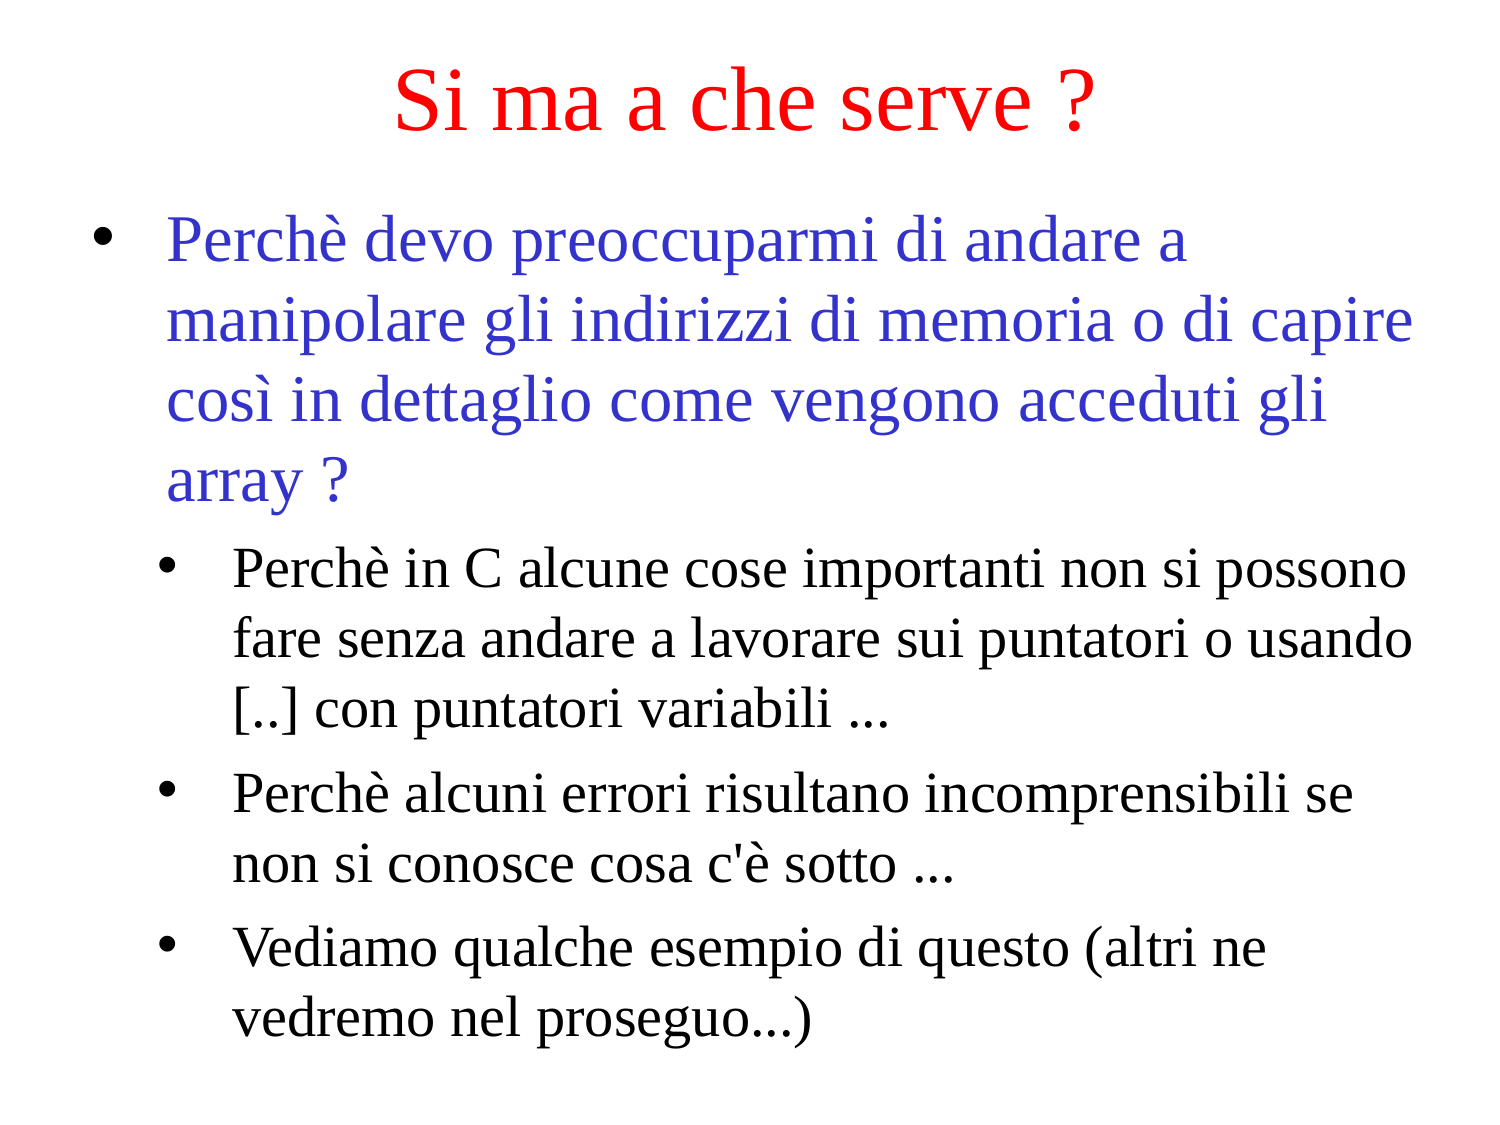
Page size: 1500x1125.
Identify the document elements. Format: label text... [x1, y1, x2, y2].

list Perchè devo preoccuparmi di andare a manipolare gli indirizzi di memoria o di capire così in dettaglio come vengono acceduti gli array ? Perchè in C alcune cose importanti non si possono fare senza andare a lavorare sui puntatori o usando [..] con puntatori variabili ... Perchè alcuni errori risultano incomprensibili se non si conosce cosa c'è sotto ... Vediamo qualche esempio di questo (altri ne vedremo nel proseguo...) [76, 187, 1436, 870]
title Si ma a che serve ? [107, 0, 1383, 187]
